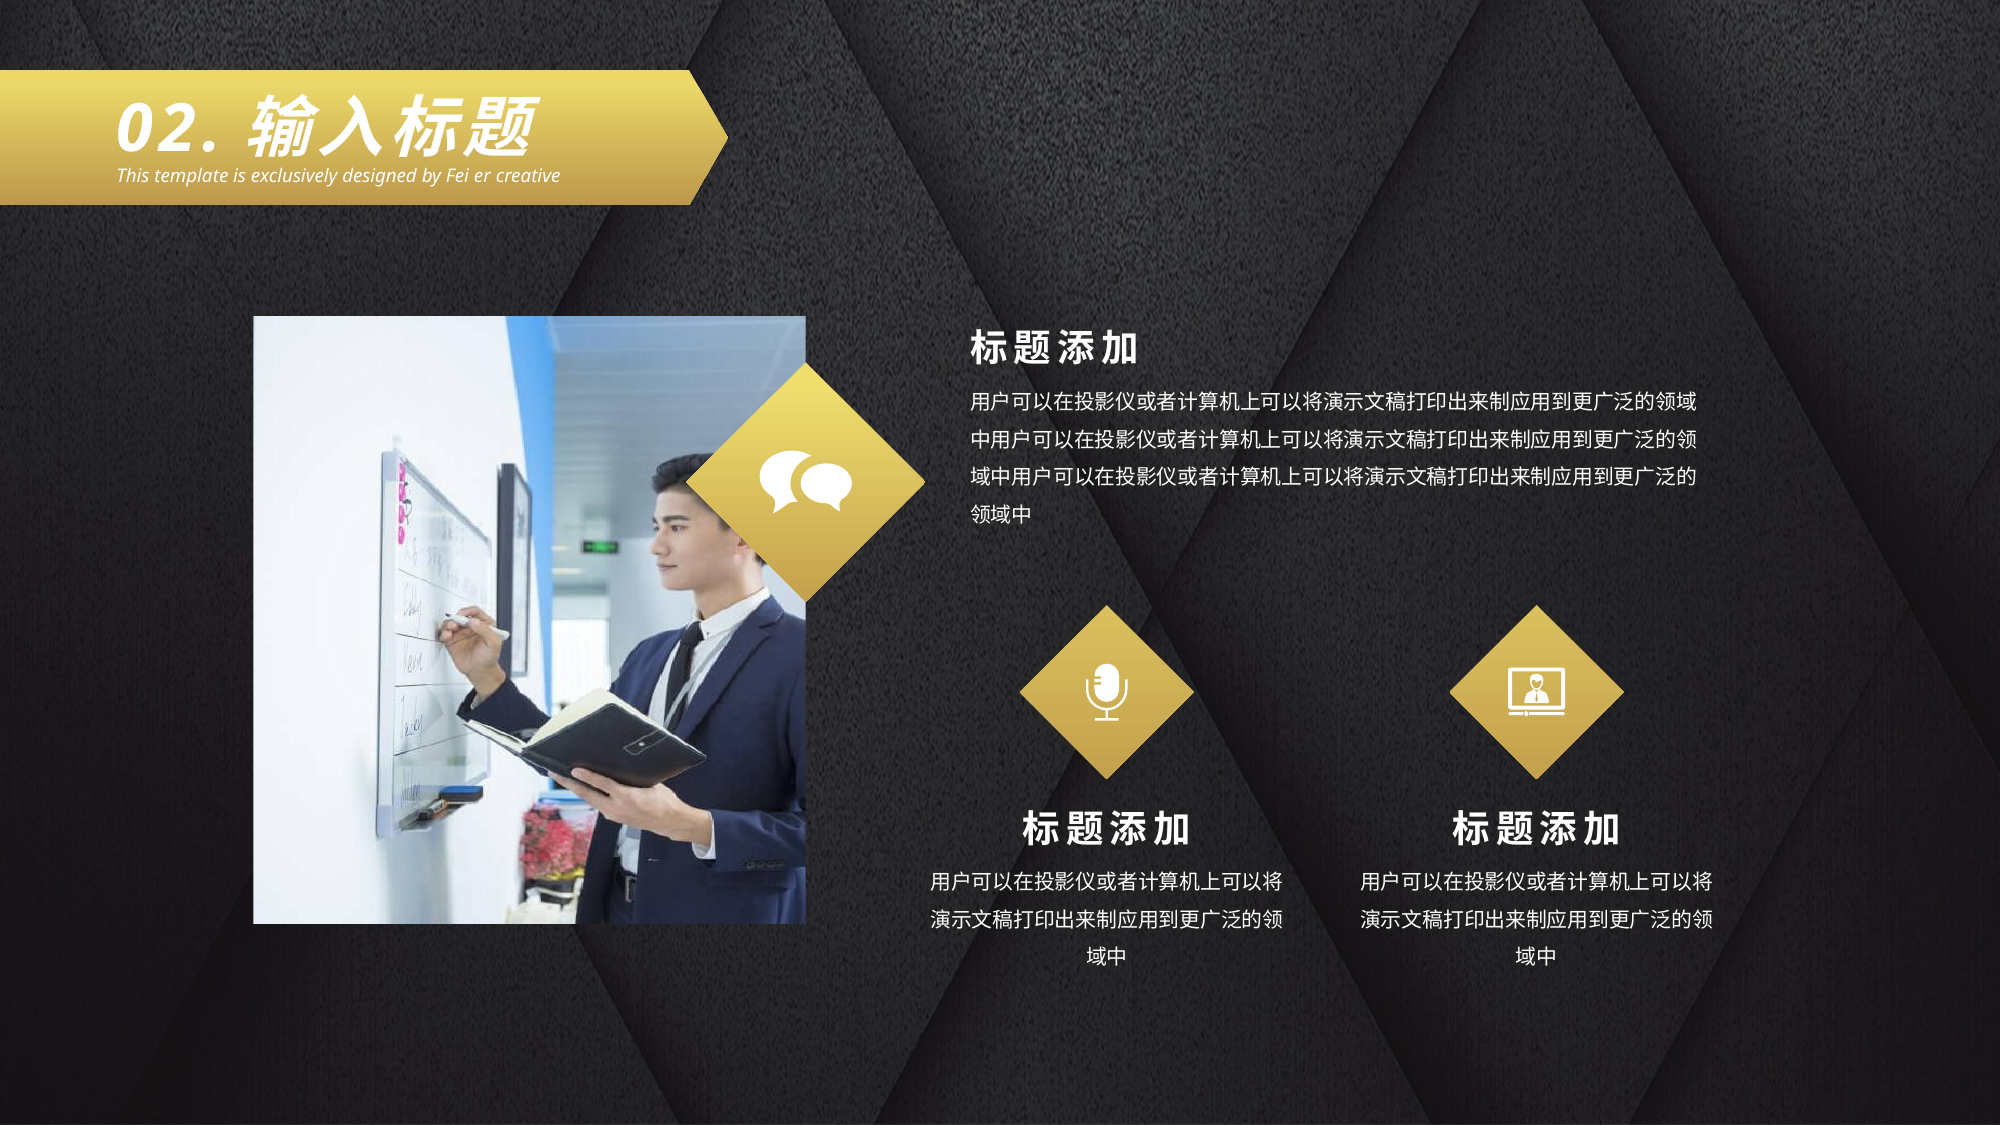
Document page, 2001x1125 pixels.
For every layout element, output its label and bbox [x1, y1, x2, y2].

text_box [1506, 666, 1567, 719]
text_box [955, 316, 1714, 612]
text_box [1344, 797, 1729, 978]
text_box [684, 361, 927, 604]
picture [0, 0, 2000, 1125]
text_box [914, 797, 1299, 978]
text_box [1448, 612, 1626, 781]
text_box [758, 449, 815, 516]
text_box [252, 316, 807, 925]
text_box [1018, 612, 1196, 781]
text_box [1084, 678, 1129, 722]
text_box [799, 462, 853, 514]
text_box [1093, 662, 1121, 703]
text_box [0, 69, 728, 206]
